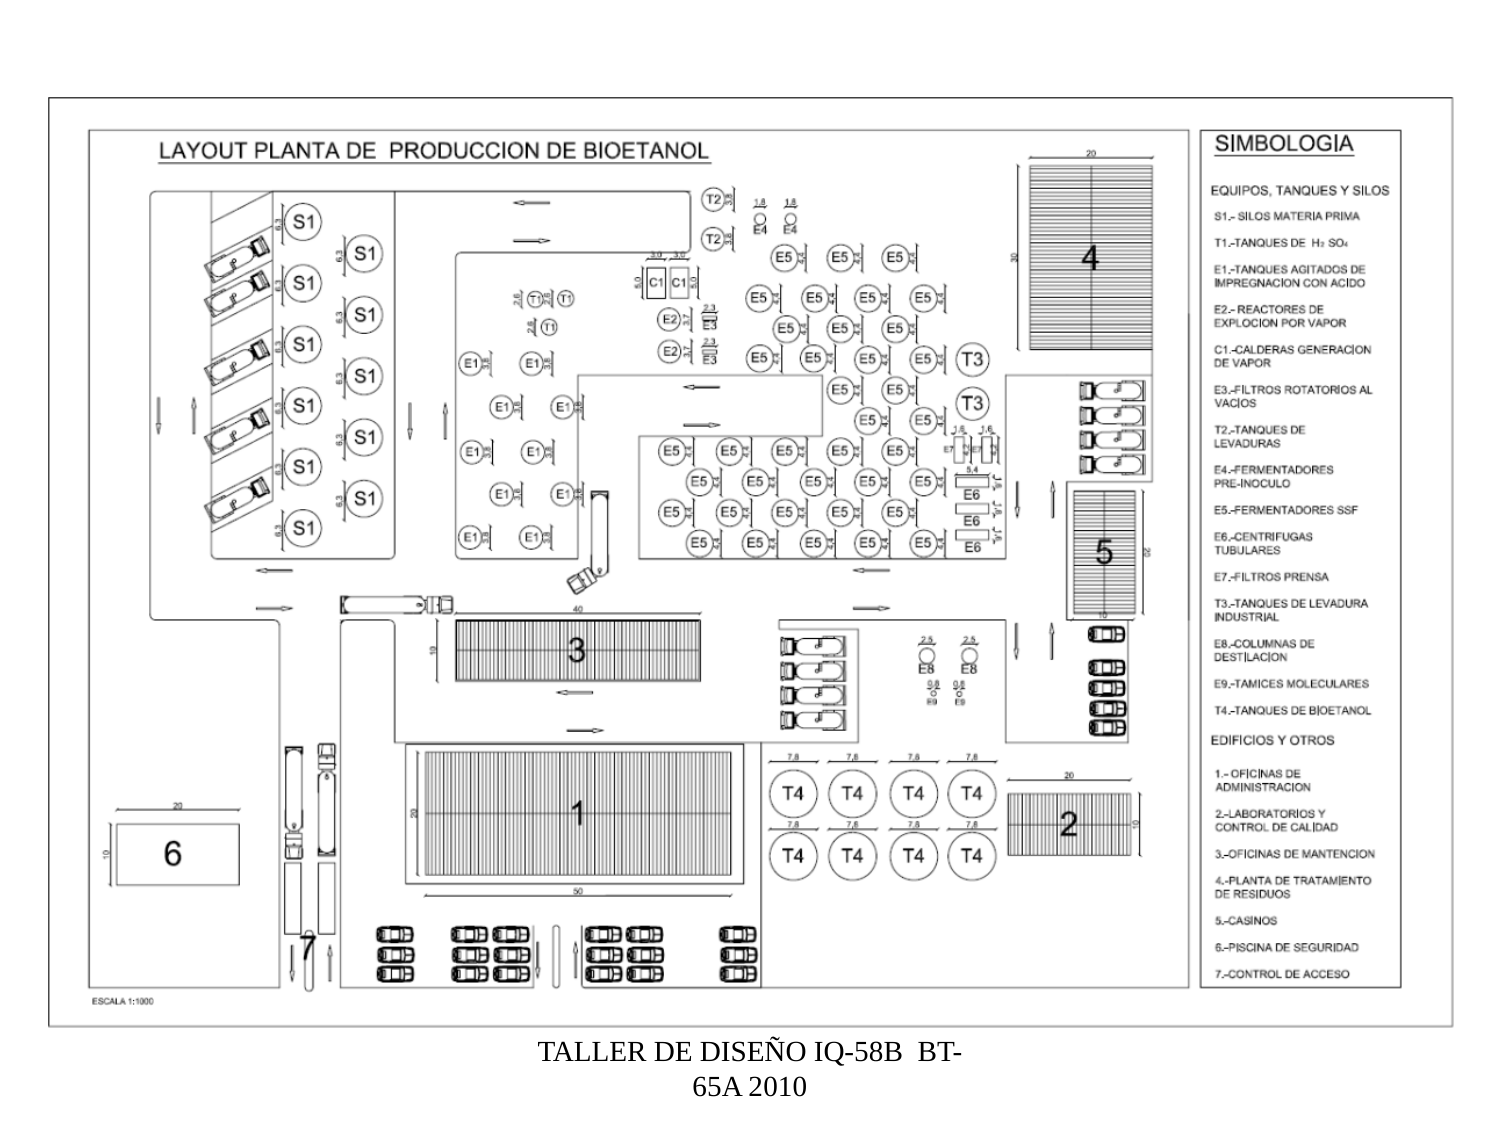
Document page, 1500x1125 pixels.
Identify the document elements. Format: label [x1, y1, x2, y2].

text_box [198, 632, 271, 1001]
picture [276, 0, 1224, 1125]
